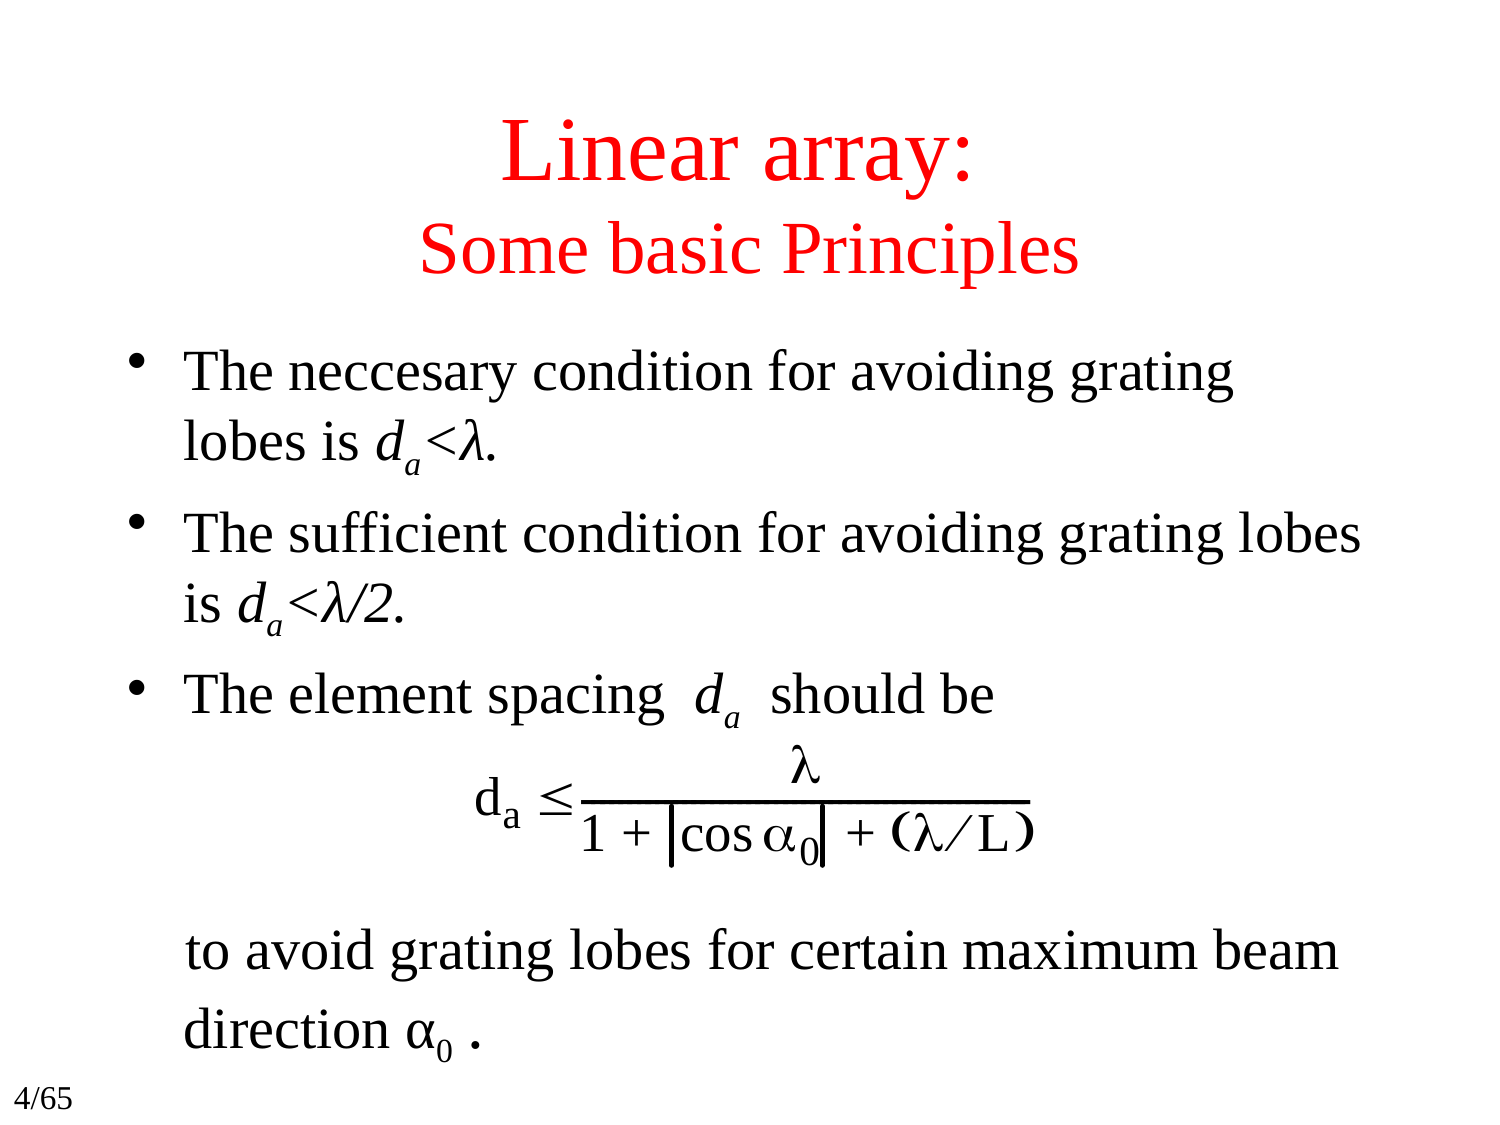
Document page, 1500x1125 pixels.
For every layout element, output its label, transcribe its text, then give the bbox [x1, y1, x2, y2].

title Linear array: Some basic Principles [112, 149, 1388, 324]
list The neccesary condition for avoiding grating lobes is da<λ. The sufficient condition for avoiding grating lobes is da<λ/2. The element spacing da should be to avoid grating lobes for certain maximum beam direction α0 . [112, 324, 1388, 543]
list The neccesary condition for avoiding grating lobes is da<λ. The sufficient condition for avoiding grating lobes is da<λ/2. The element spacing da should be to avoid grating lobes for certain maximum beam direction α0 . [112, 544, 1388, 1001]
picture [474, 737, 1042, 880]
